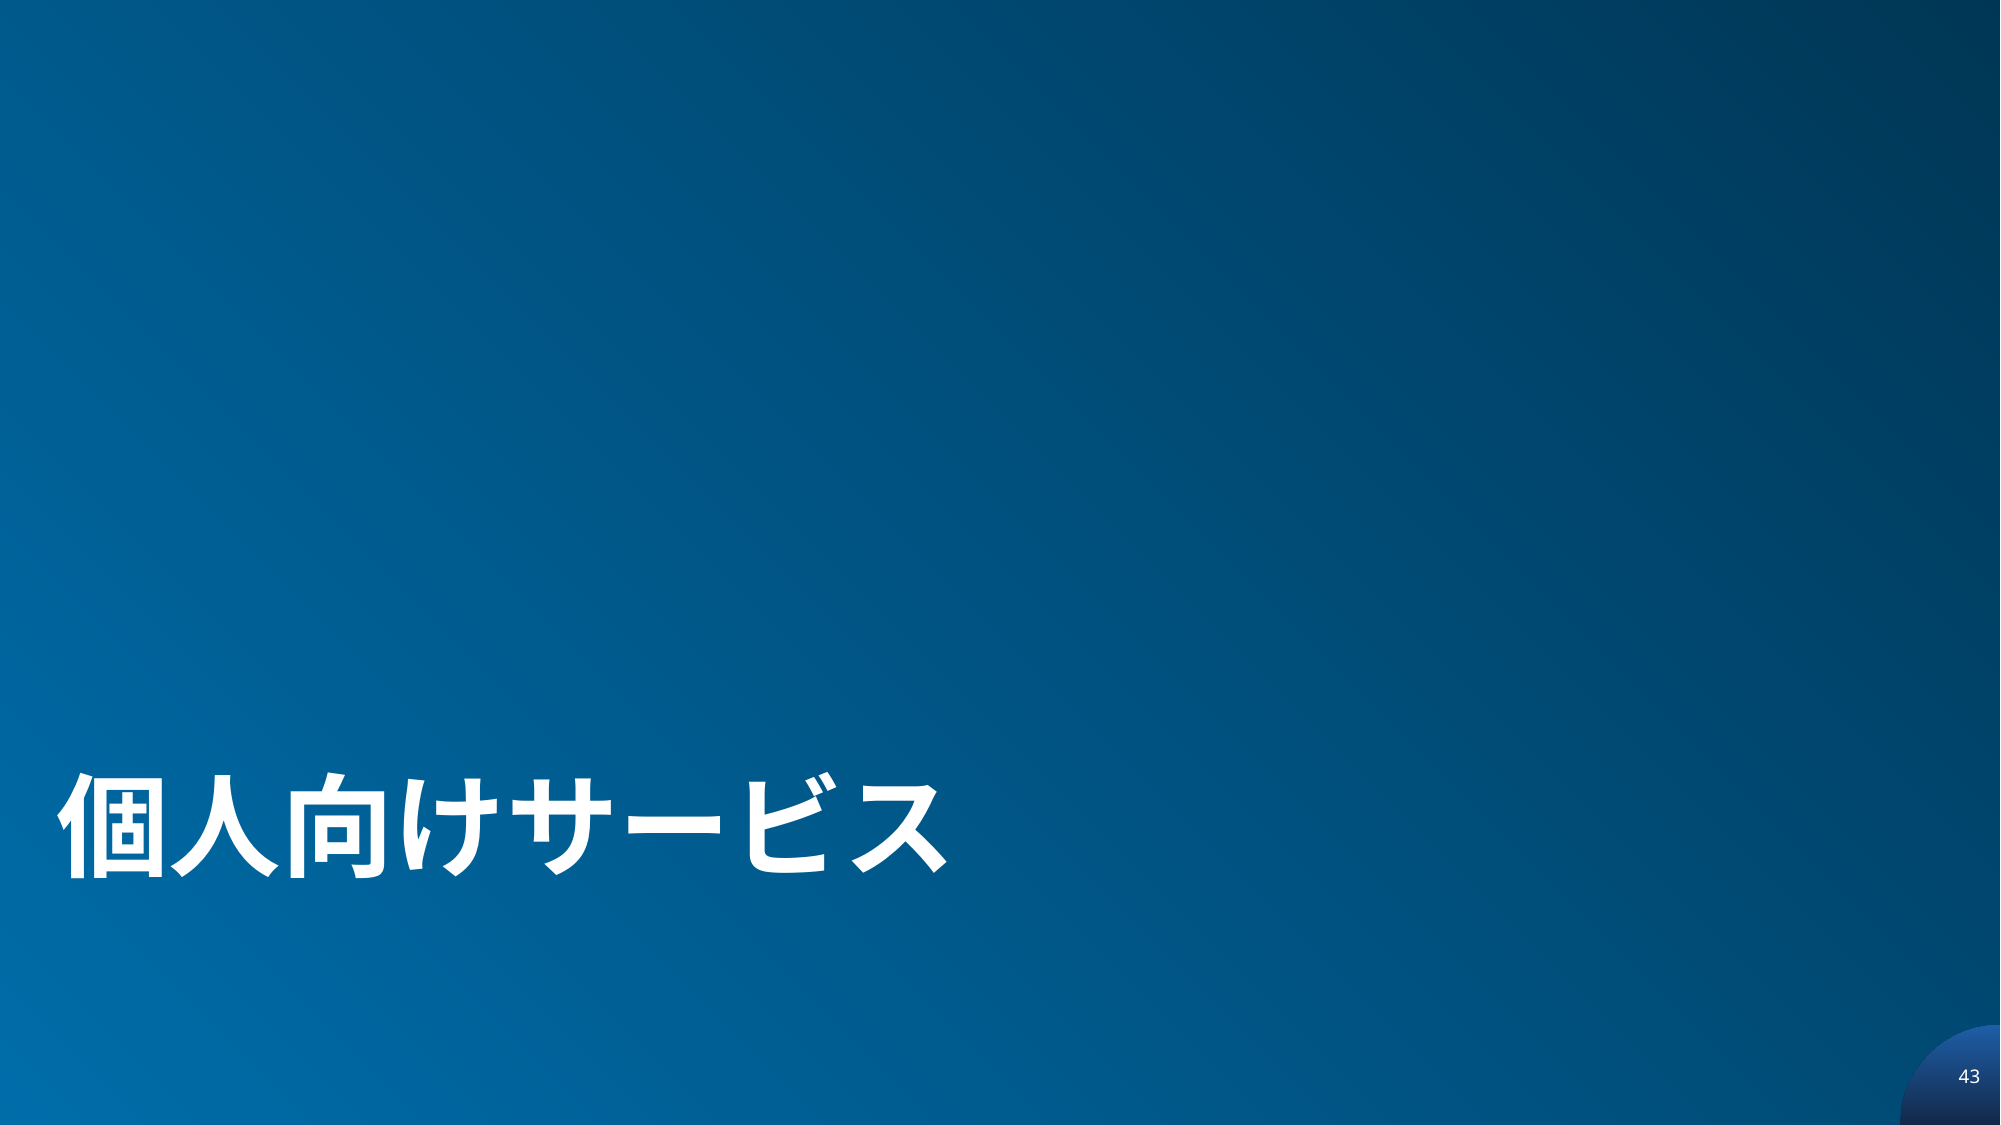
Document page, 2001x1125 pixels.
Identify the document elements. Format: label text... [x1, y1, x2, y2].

title 個人向けサービス [56, 627, 1944, 892]
